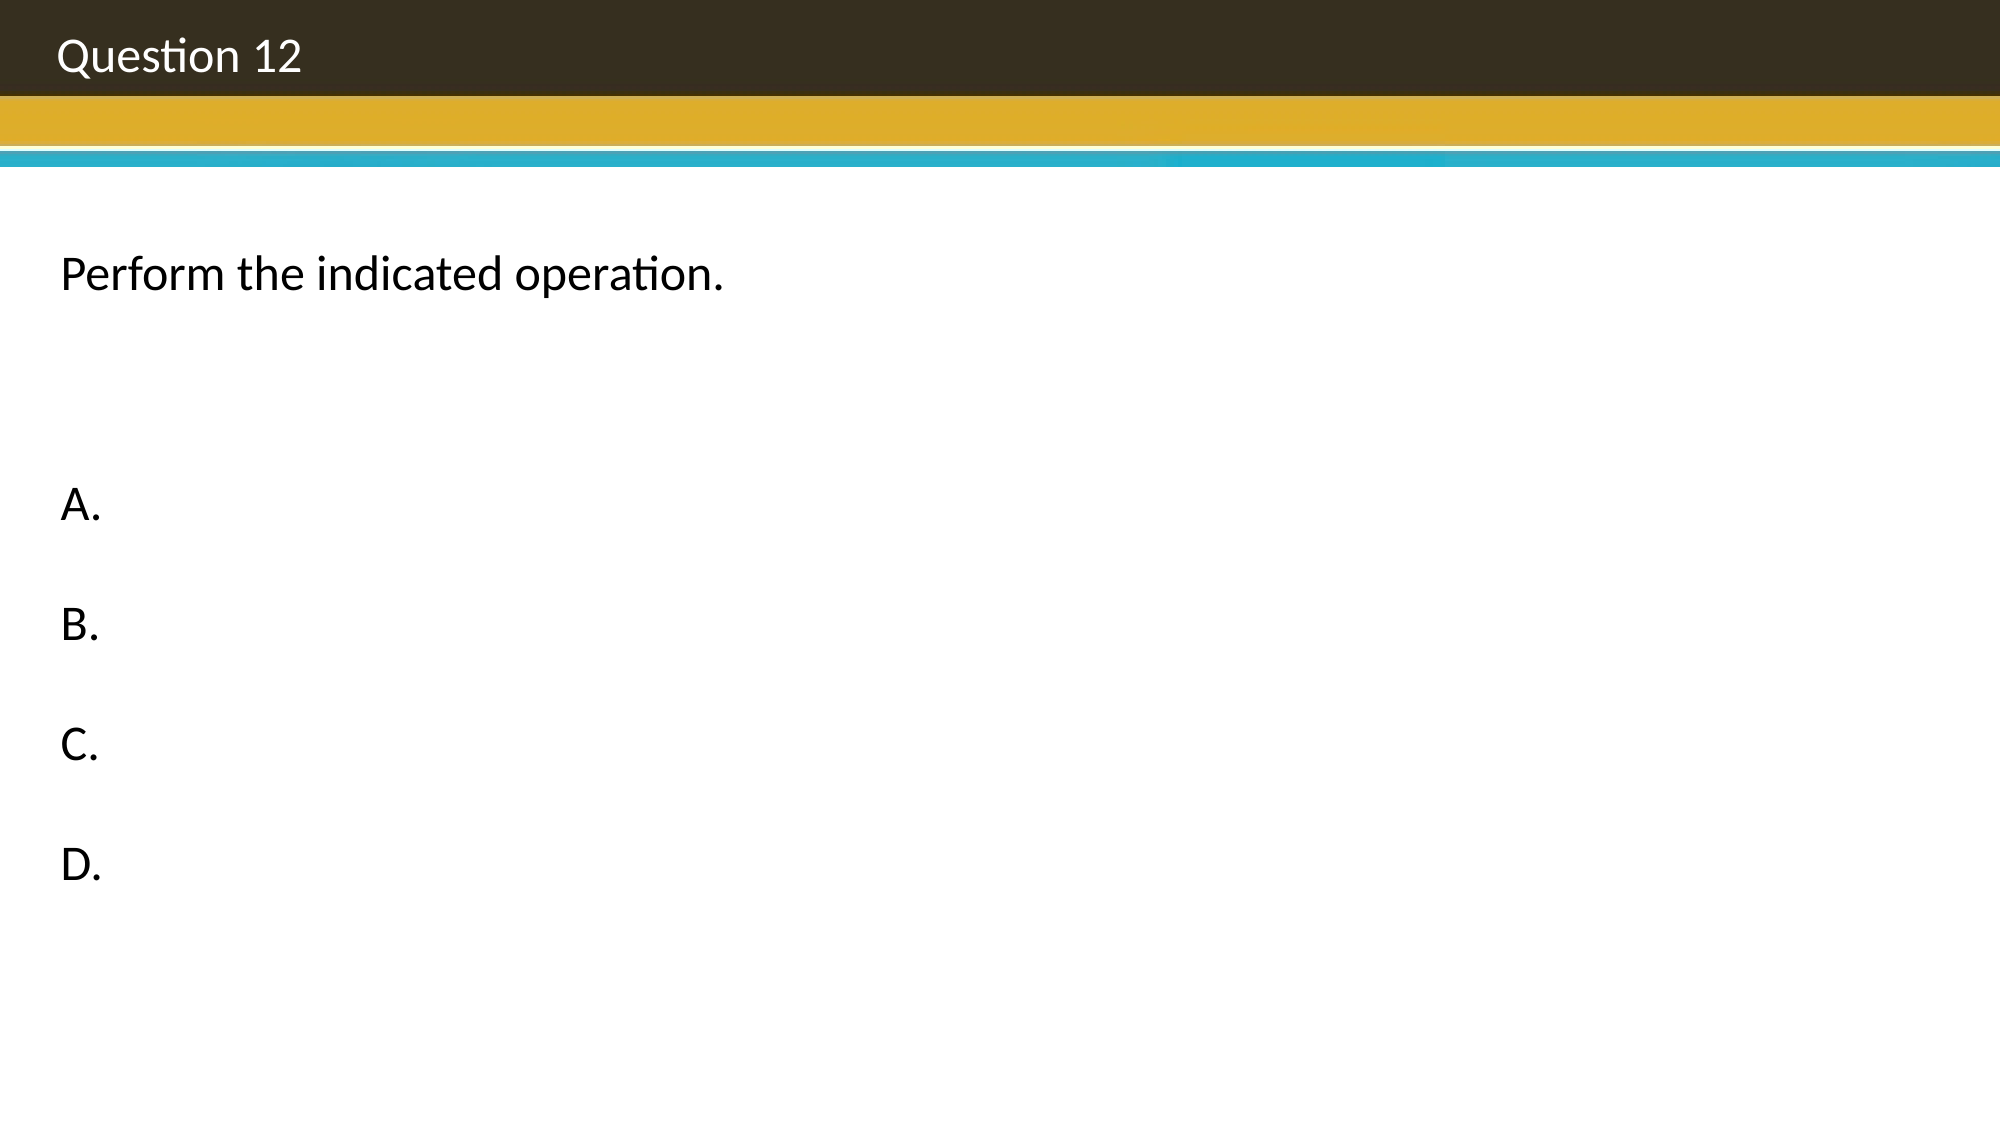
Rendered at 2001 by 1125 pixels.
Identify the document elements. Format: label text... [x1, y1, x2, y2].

text_box Question 12 [41, 14, 318, 90]
picture [0, 0, 2000, 167]
